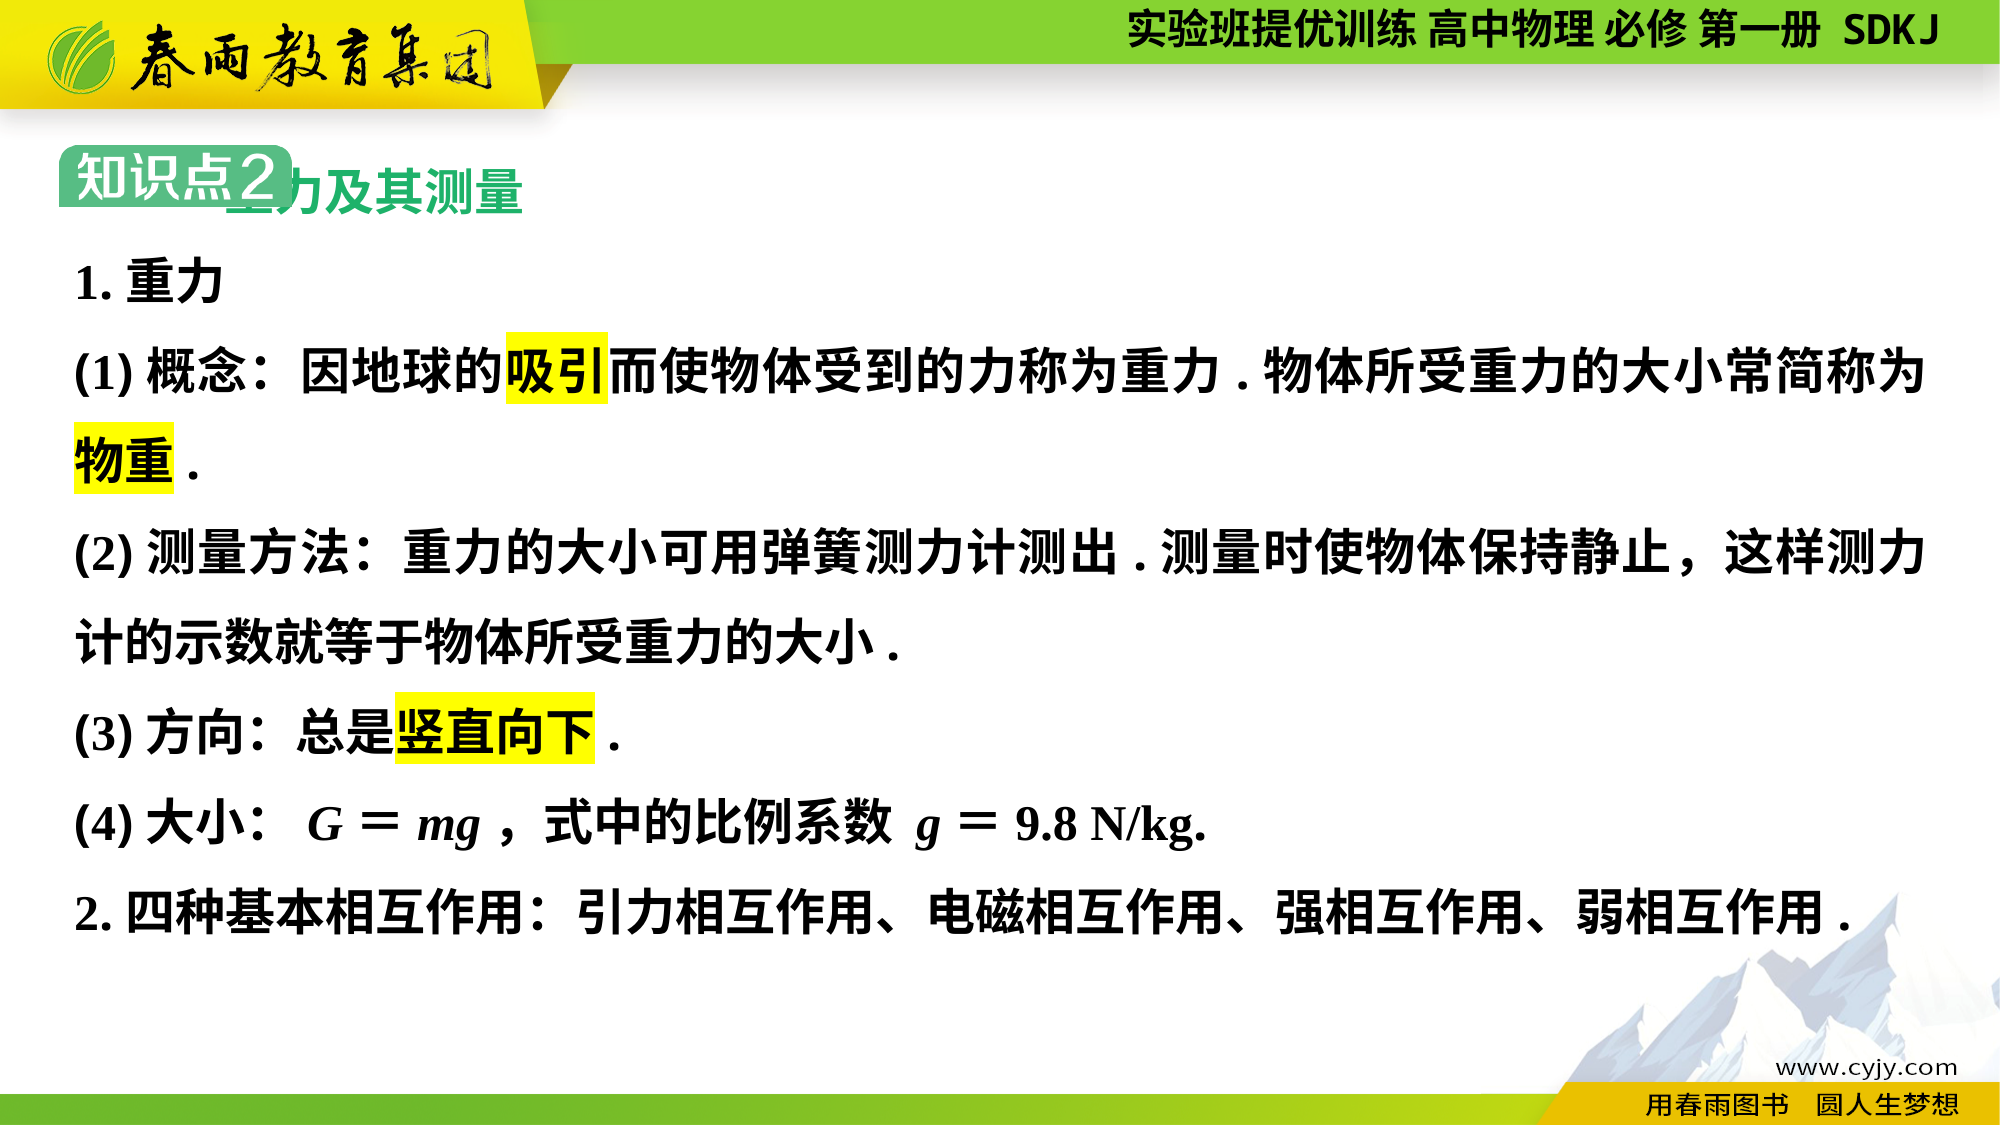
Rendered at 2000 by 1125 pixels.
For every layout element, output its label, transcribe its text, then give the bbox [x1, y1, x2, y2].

list ` 重力及其测量 1.重力 (1)概念：因地球的吸引而使物体受到的力称为重力.物体所受重力的大小常简称为物重. (2)测量方法：重力的大小可用弹簧测力计测出.测量时使物体保持静止，这样测力计的示数就等于物体所受重力的大小. (3)方向：总是竖直向下. (4)大小：G＝mg，式中的比例系数 g＝9.8 N/kg. 2.四种基本相互作用：引力相互作用、电磁相互作用、强相互作用、弱相互作用. [59, 122, 1944, 944]
picture [0, 0, 2000, 1125]
